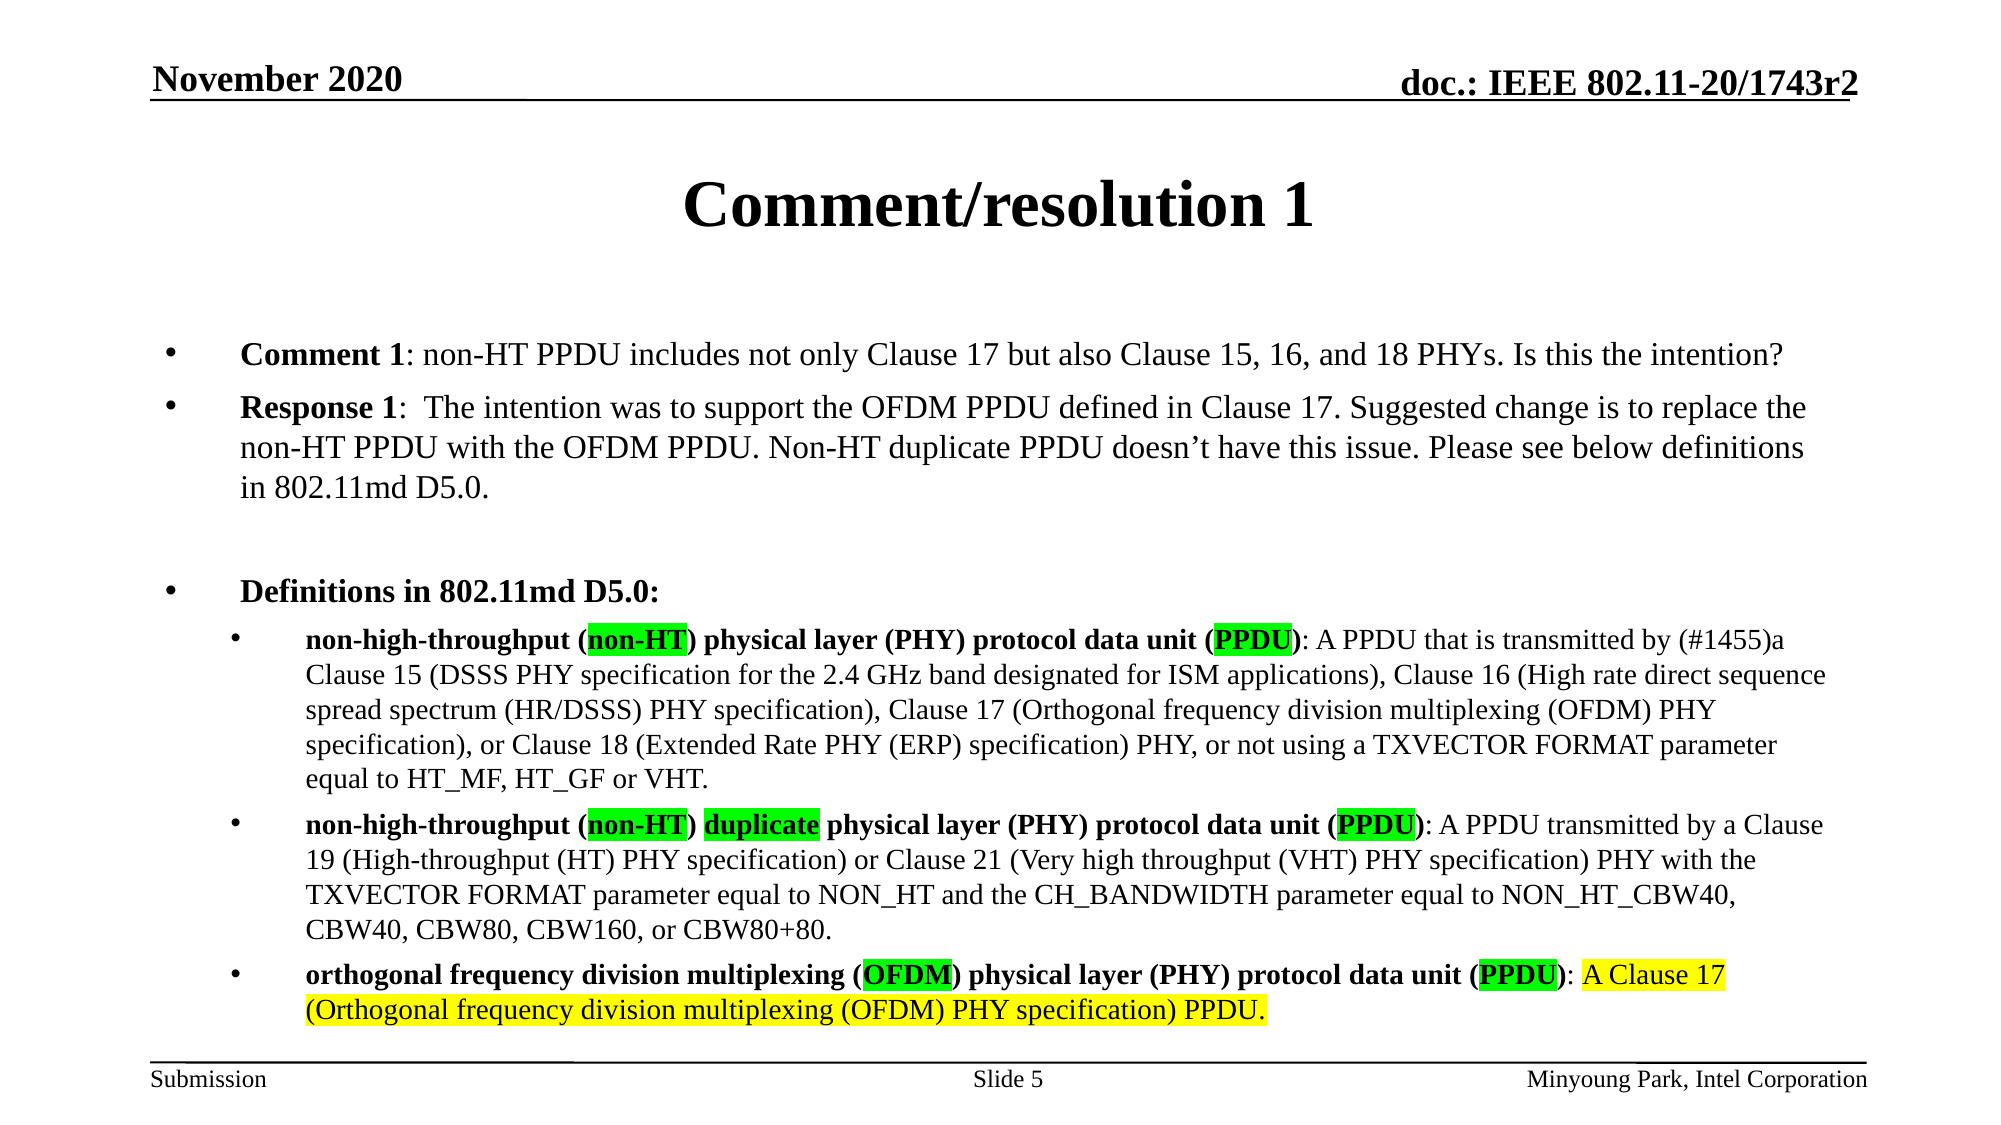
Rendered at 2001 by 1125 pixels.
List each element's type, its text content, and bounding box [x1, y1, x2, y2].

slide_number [152, 54, 563, 100]
title Comment/resolution 1 [149, 112, 1850, 288]
slide_number Slide 5 [950, 1061, 1067, 1123]
footer Minyoung Park, Intel Corporation [1171, 1061, 1869, 1093]
list Comment 1: non-HT PPDU includes not only Clause 17 but also Clause 15, 16, and 18 PHYs. Is this the intention? Response 1: The intention was to support the OFDM PPDU defined in Clause 17. Suggested change is to replace the non-HT PPDU with the OFDM PPDU. Non-HT duplicate PPDU doesn’t have this issue. Please see below definitions in 802.11md D5.0. Definitions in 802.11md D5.0: non-high-throughput (non-HT) physical layer (PHY) protocol data unit (PPDU): A PPDU that is transmitted by (#1455)a Clause 15 (DSSS PHY specification for the 2.4 GHz band designated for ISM applications), Clause 16 (High rate direct sequence spread spectrum (HR/DSSS) PHY specification), Clause 17 (Orthogonal frequency division multiplexing (OFDM) PHY specification), or Clause 18 (Extended Rate PHY (ERP) specification) PHY, or not using a TXVECTOR FORMAT parameter equal to HT_MF, HT_GF or VHT. non-high-throughput (non-HT) duplicate physical layer (PHY) protocol data unit (PPDU): A PPDU transmitted by a Clause 19 (High-throughput (HT) PHY specification) or Clause 21 (Very high throughput (VHT) PHY specification) PHY with the TXVECTOR FORMAT parameter equal to NON_HT and the CH_BANDWIDTH parameter equal to NON_HT_CBW40, CBW40, CBW80, CBW160, or CBW80+80. orthogonal frequency division multiplexing (OFDM) physical layer (PHY) protocol data unit (PPDU): A Clause 17 (Orthogonal frequency division multiplexing (OFDM) PHY specification) PPDU. [149, 324, 1850, 1038]
